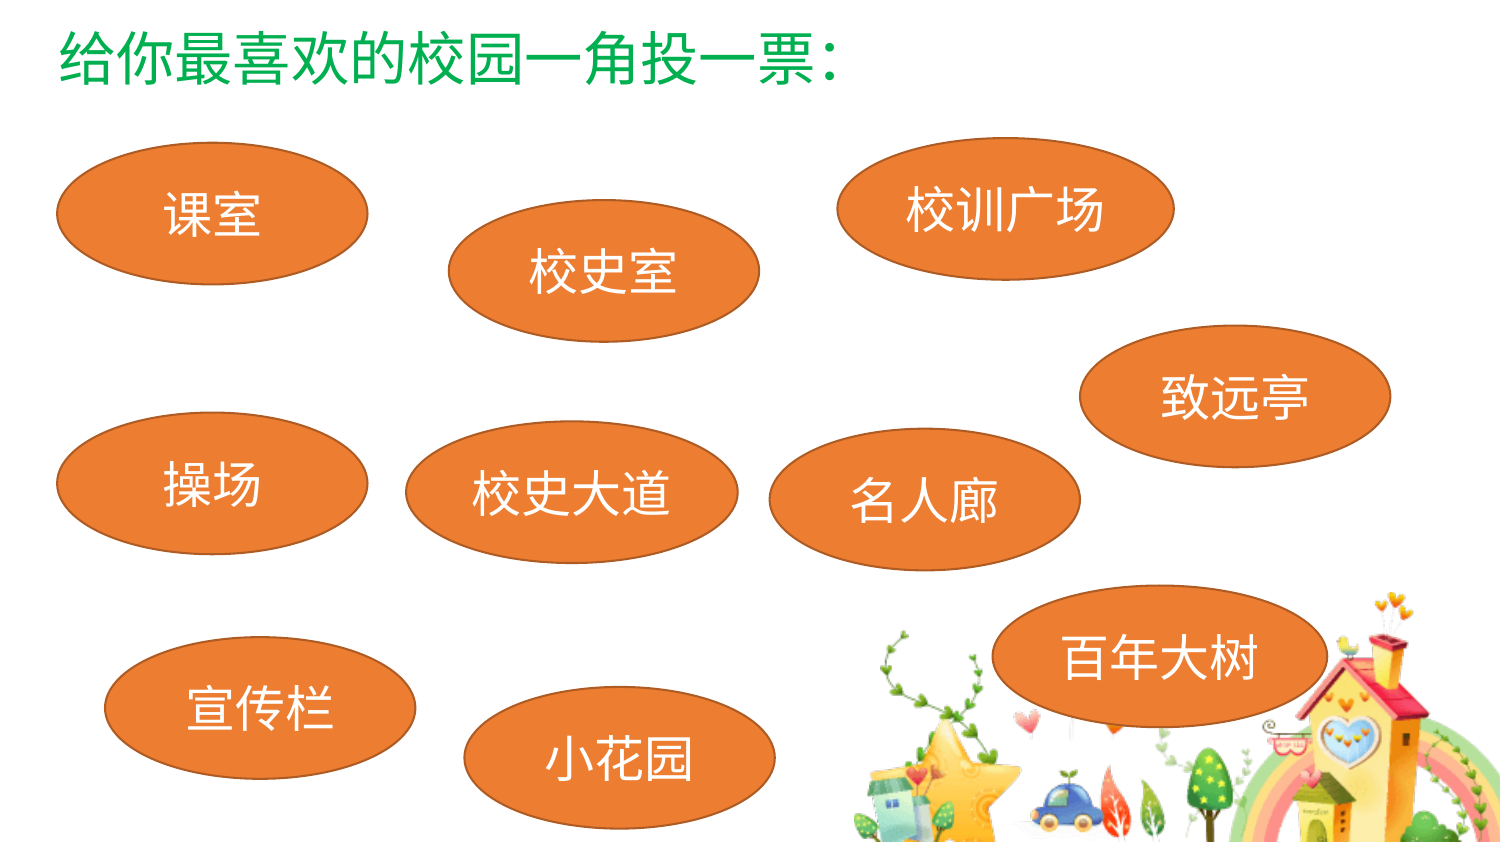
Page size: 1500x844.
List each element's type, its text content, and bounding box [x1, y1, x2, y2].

text_box 宣传栏 [103, 636, 417, 780]
text_box 名人廊 [768, 427, 1082, 572]
text_box 操场 [56, 411, 369, 556]
text_box 校史室 [447, 199, 761, 343]
text_box 校训广场 [836, 137, 1175, 281]
text_box 课室 [56, 141, 369, 286]
text_box 校史大道 [405, 420, 739, 565]
text_box 小花园 [463, 685, 776, 830]
text_box 给你最喜欢的校园一角投一票： [43, 15, 889, 100]
text_box 致远亭 [1078, 324, 1392, 469]
text_box 百年大树 [1084, 584, 1236, 592]
picture [854, 592, 1500, 842]
